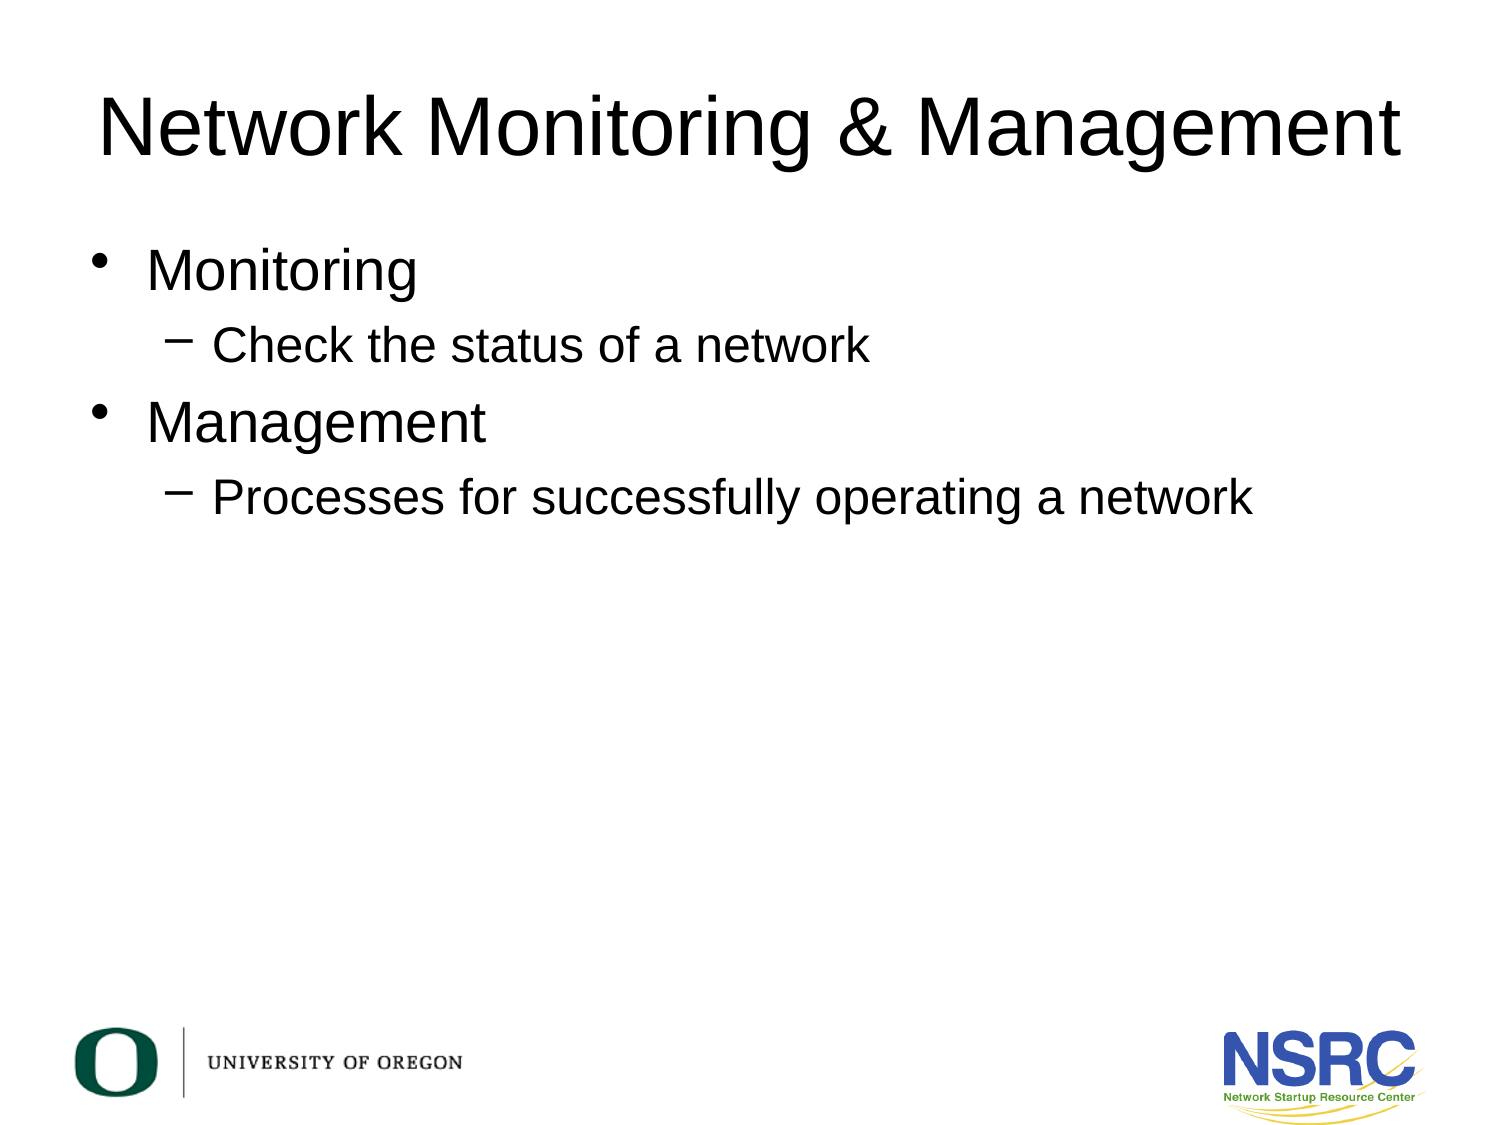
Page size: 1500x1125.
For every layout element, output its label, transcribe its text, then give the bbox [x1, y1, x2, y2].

list Monitoring Check the status of a network Management Processes for successfully operating a network [75, 224, 1425, 963]
picture [1224, 1030, 1425, 1125]
title Network Monitoring & Management [75, 45, 1425, 200]
picture [62, 1024, 475, 1101]
